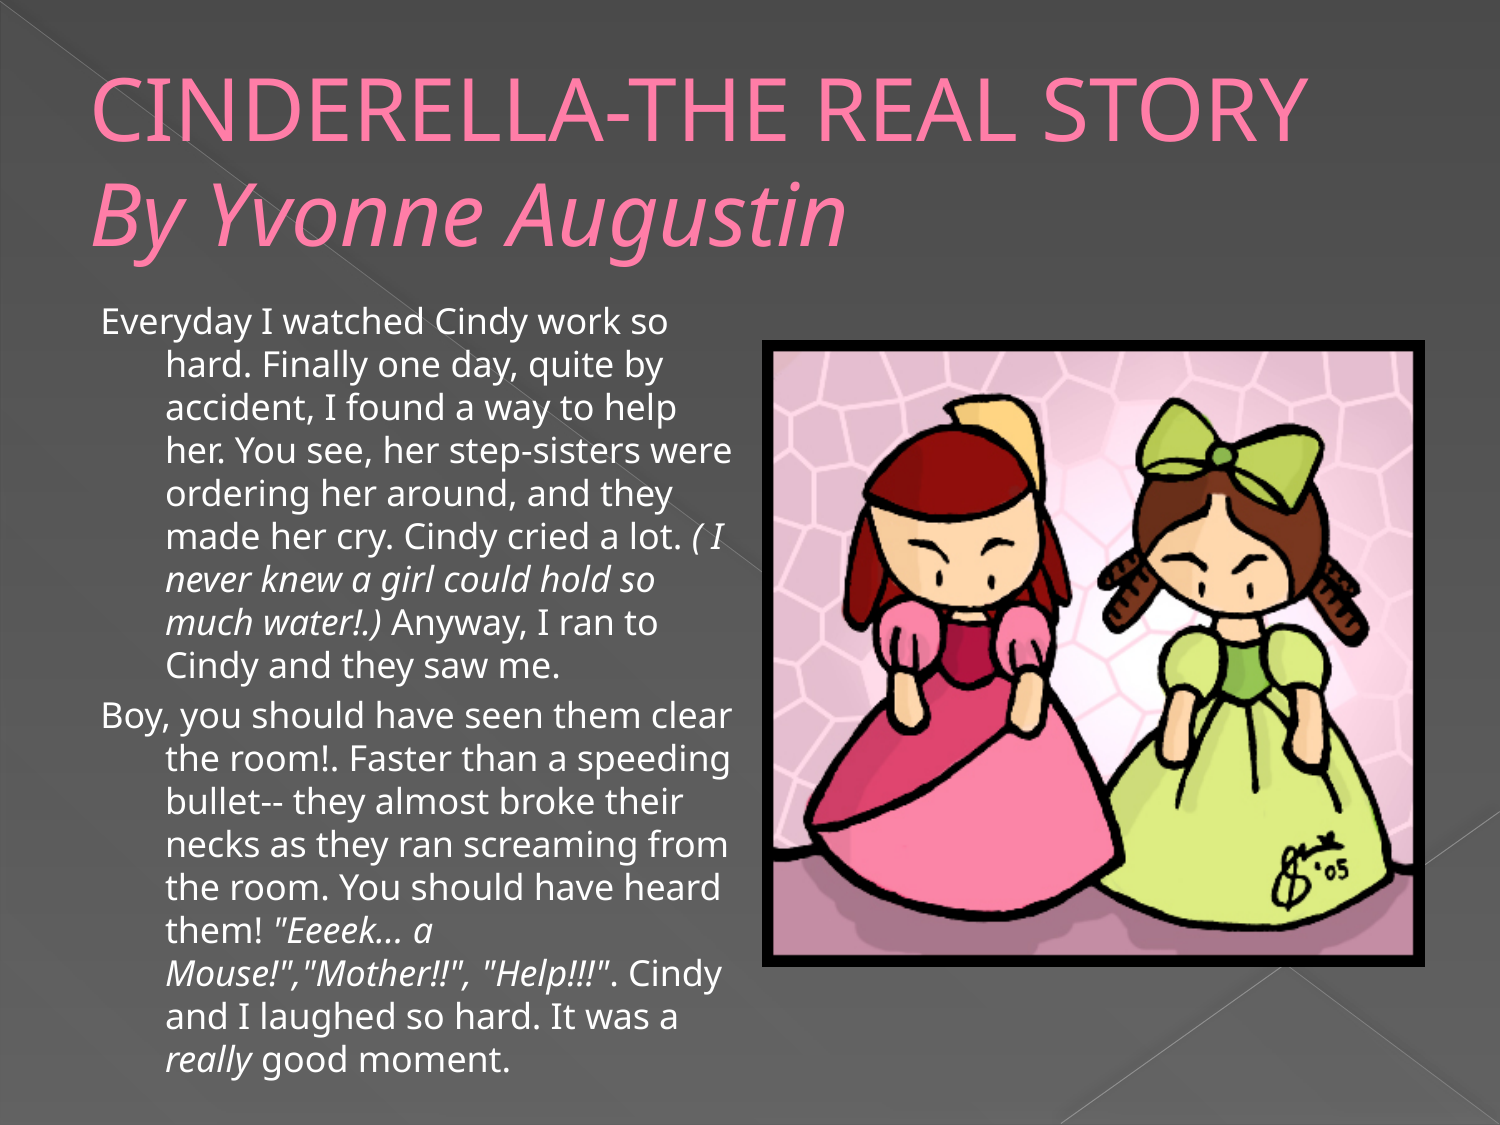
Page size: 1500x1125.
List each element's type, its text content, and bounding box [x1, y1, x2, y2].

list Everyday I watched Cindy work so hard. Finally one day, quite by accident, I found a way to help her. You see, her step-sisters were ordering her around, and they made her cry. Cindy cried a lot. ( I never knew a girl could hold so much water!.) Anyway, I ran to Cindy and they saw me. Boy, you should have seen them clear the room!. Faster than a speeding bullet-- they almost broke their necks as they ran screaming from the room. You should have heard them! "Eeeek... a Mouse!","Mother!!", "Help!!!". Cindy and I laughed so hard. It was a really good moment. [75, 291, 750, 1125]
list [762, 340, 1426, 967]
title CINDERELLA-THE REAL STORY By Yvonne Augustin [75, 43, 1425, 274]
